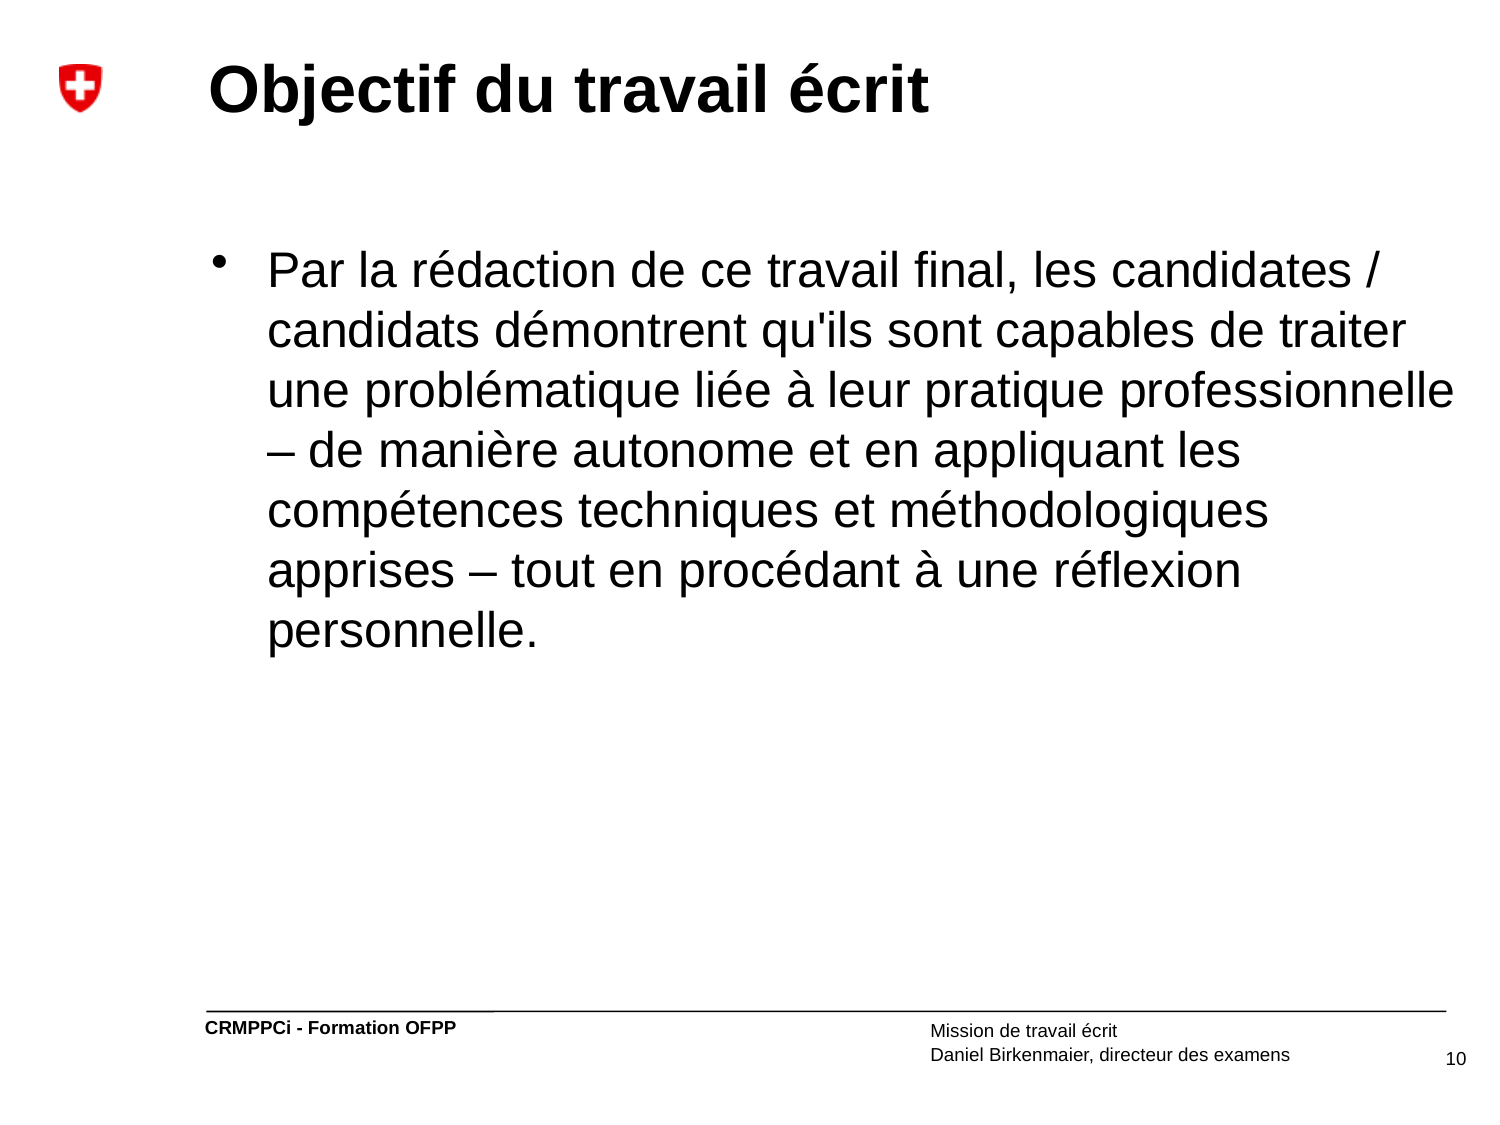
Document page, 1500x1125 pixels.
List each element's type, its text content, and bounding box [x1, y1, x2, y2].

footer Daniel Birkenmaier, directeur des examens [915, 1048, 1447, 1071]
title Objectif du travail écrit [207, 45, 1433, 209]
slide_number Mission de travail écrit [915, 1011, 1447, 1048]
list Par la rédaction de ce travail final, les candidates / candidats démontrent qu'ils sont capables de traiter une problématique liée à leur pratique professionnelle – de manière autonome et en appliquant les compétences techniques et méthodologiques apprises – tout en procédant à une réflexion personnelle. [210, 237, 1468, 1012]
picture [59, 64, 103, 114]
